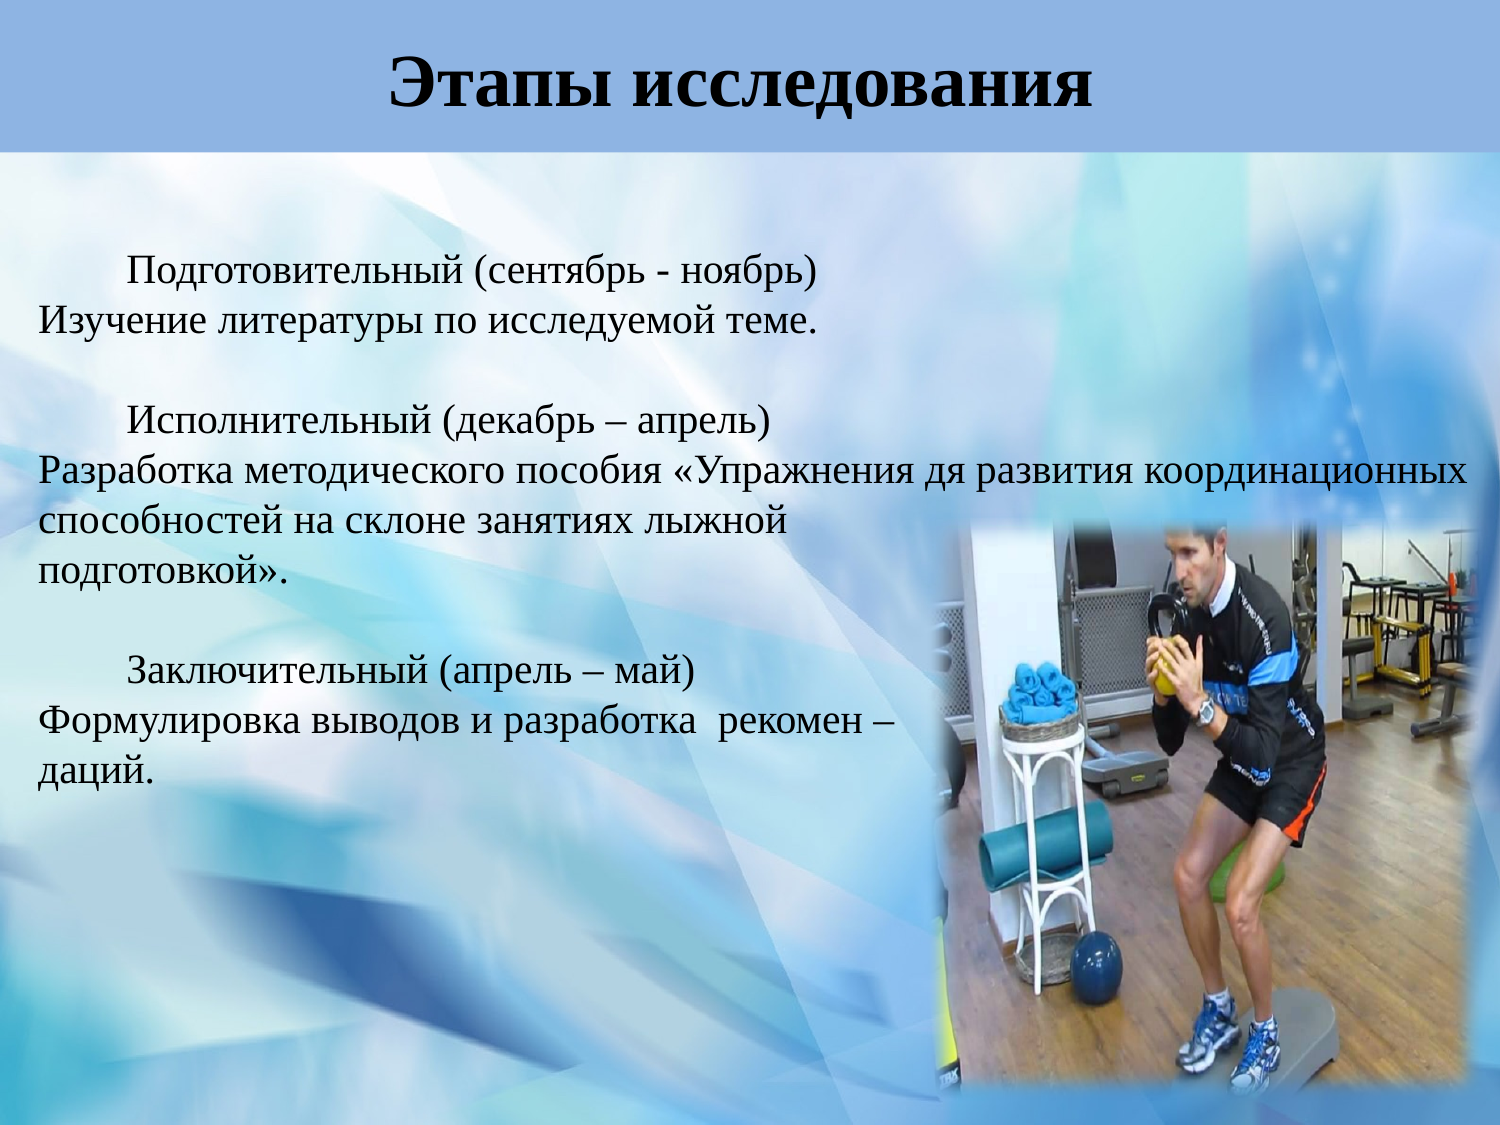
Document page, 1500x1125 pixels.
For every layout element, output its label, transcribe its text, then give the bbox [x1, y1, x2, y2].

subtitle Подготовительный (сентябрь - ноябрь) Изучение литературы по исследуемой теме. Исполнительный (декабрь – апрель) Разработка методического пособия «Упражнения дя развития координационных способностей на склоне занятиях лыжной подготовкой». Заключительный (апрель – май) Формулировка выводов и разработка рекомен – даций. [23, 164, 1500, 1090]
picture [0, 153, 1500, 1125]
title Этапы исследования [0, 0, 1500, 153]
